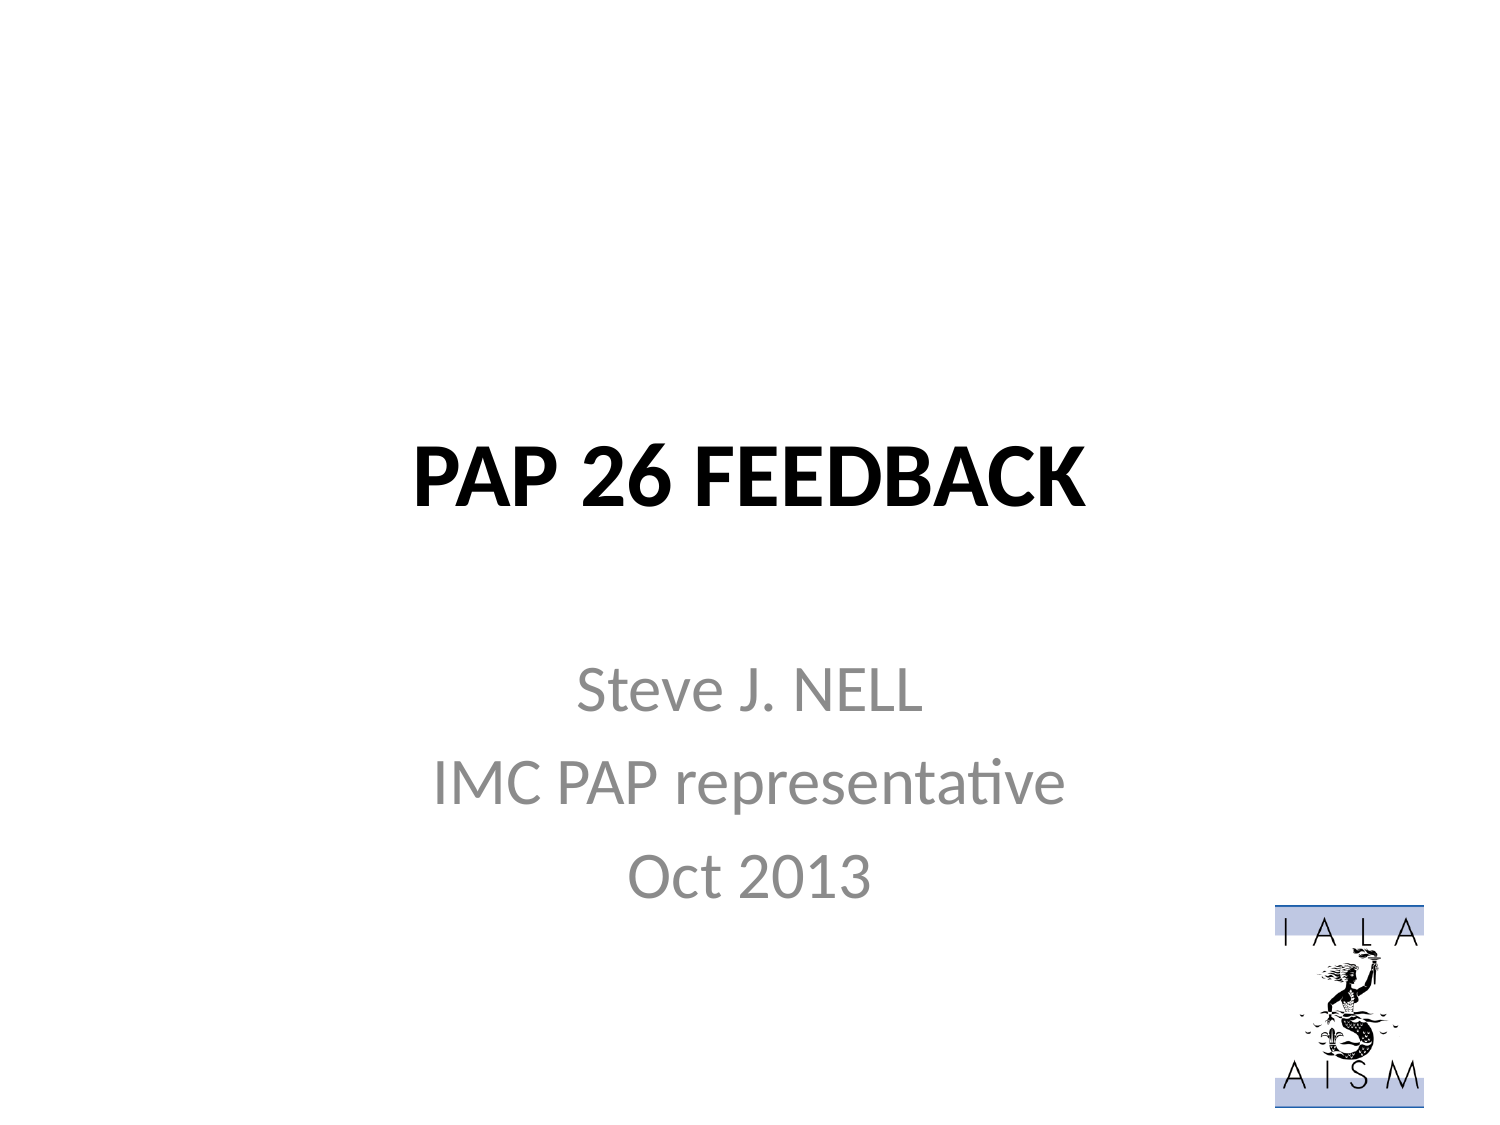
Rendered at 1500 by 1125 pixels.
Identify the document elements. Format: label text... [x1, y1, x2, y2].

subtitle Steve J. NELL IMC PAP representative Oct 2013 [225, 637, 1275, 925]
title PAP 26 FEEDBACK [112, 349, 1388, 591]
picture [1275, 905, 1424, 1108]
